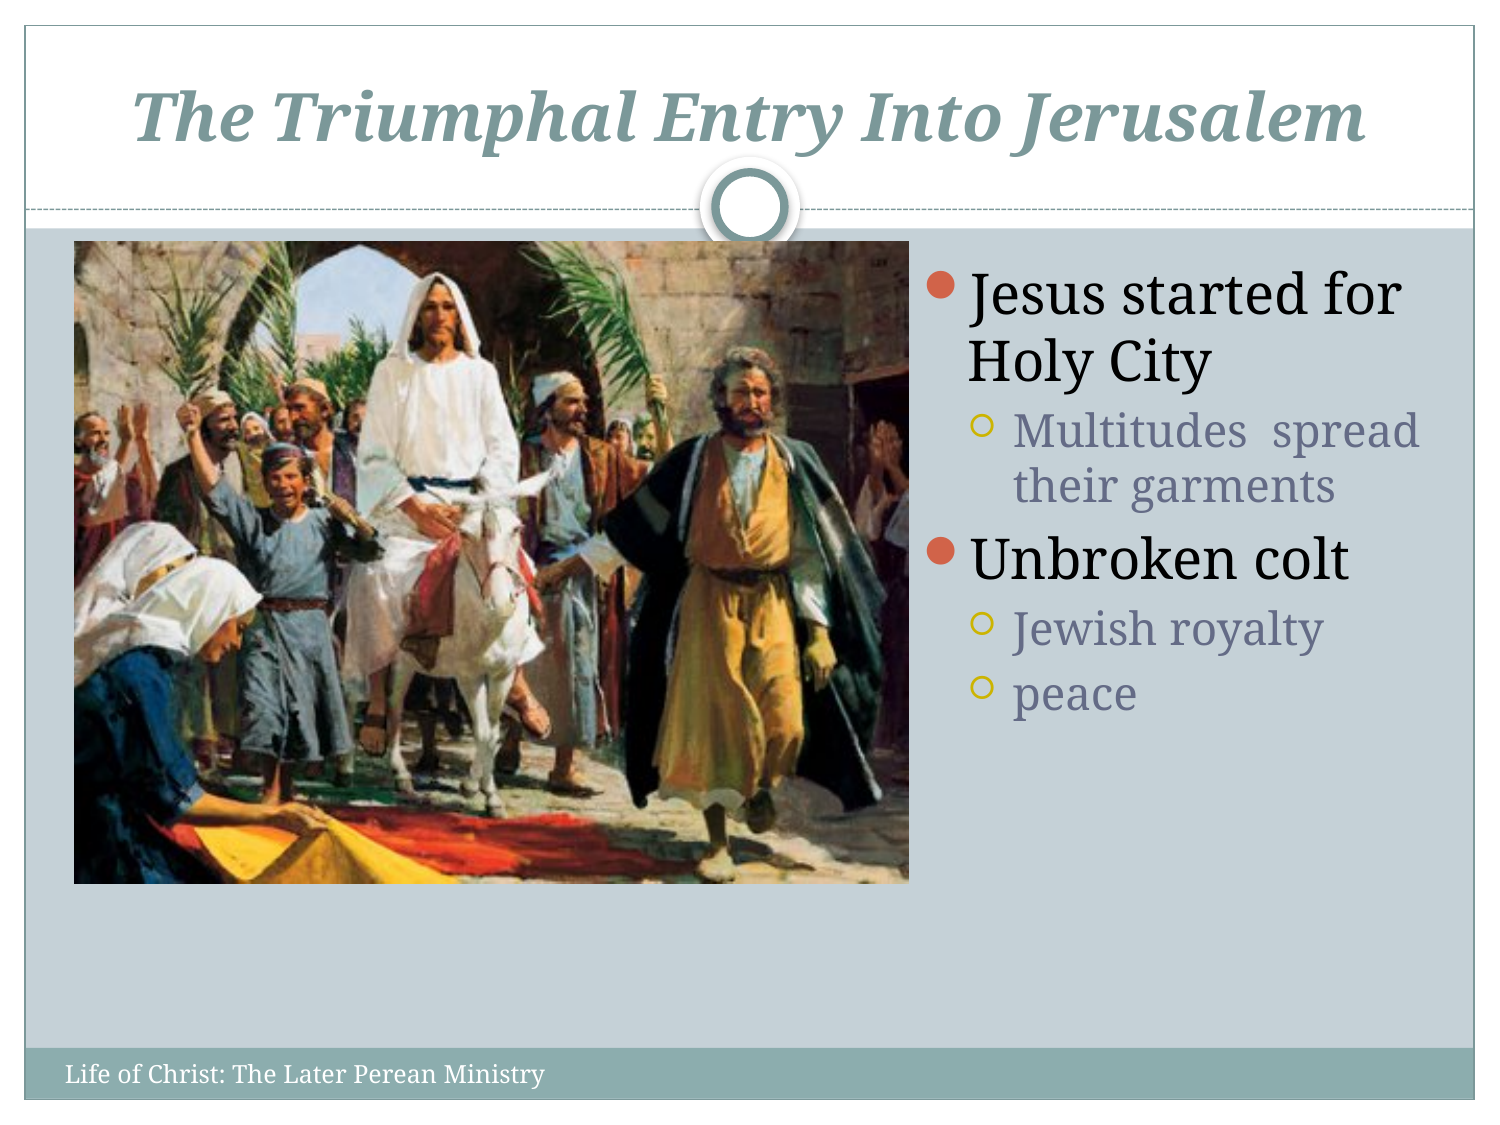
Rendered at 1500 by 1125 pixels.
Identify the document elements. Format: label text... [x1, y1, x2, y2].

footer Life of Christ: The Later Perean Ministry [50, 1051, 866, 1112]
list Jesus started for Holy City Multitudes spread their garments Unbroken colt Jewish royalty peace [908, 250, 1450, 1001]
title The Triumphal Entry Into Jerusalem [49, 37, 1450, 162]
picture [74, 241, 909, 884]
